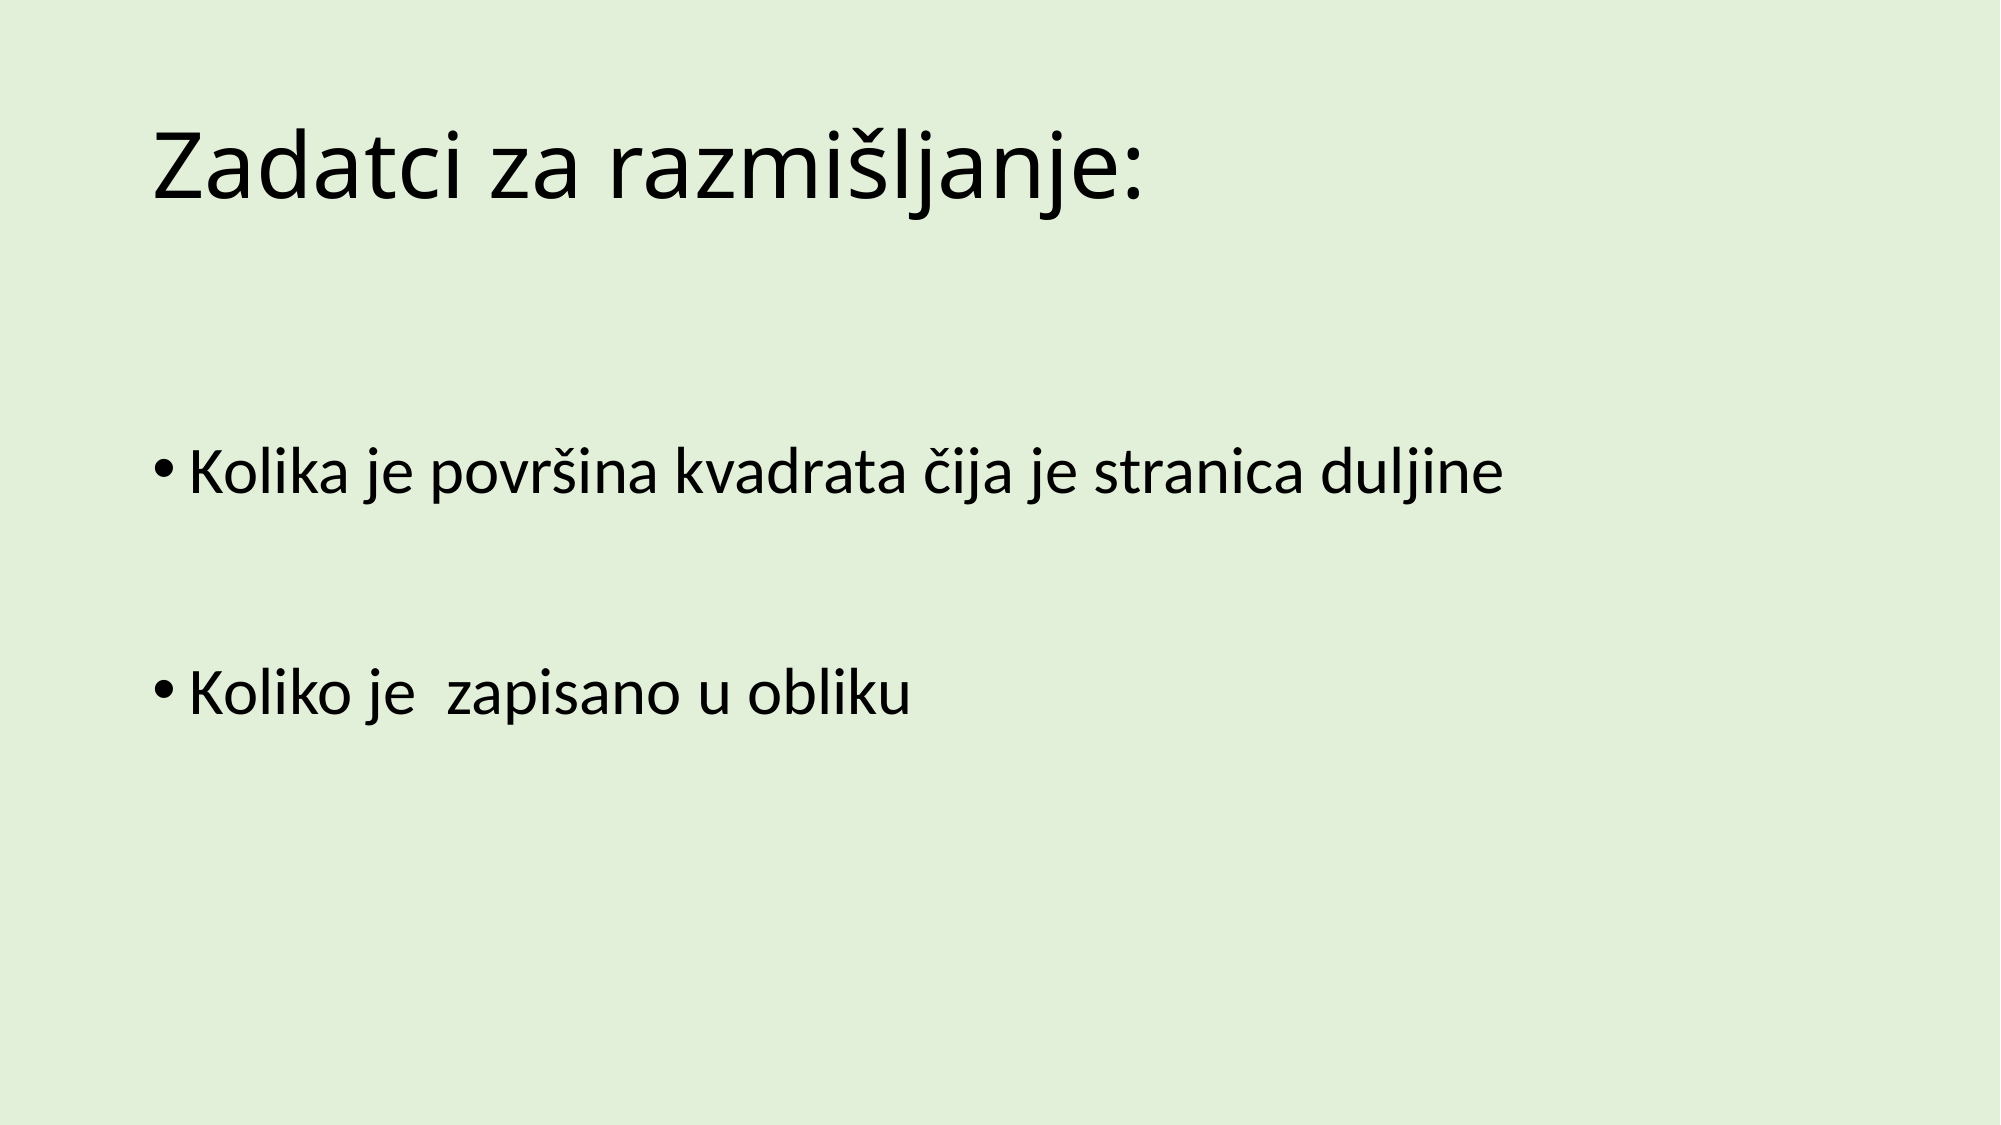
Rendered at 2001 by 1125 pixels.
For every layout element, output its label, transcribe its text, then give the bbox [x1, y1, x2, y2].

title Zadatci za razmišljanje: [137, 59, 1863, 278]
